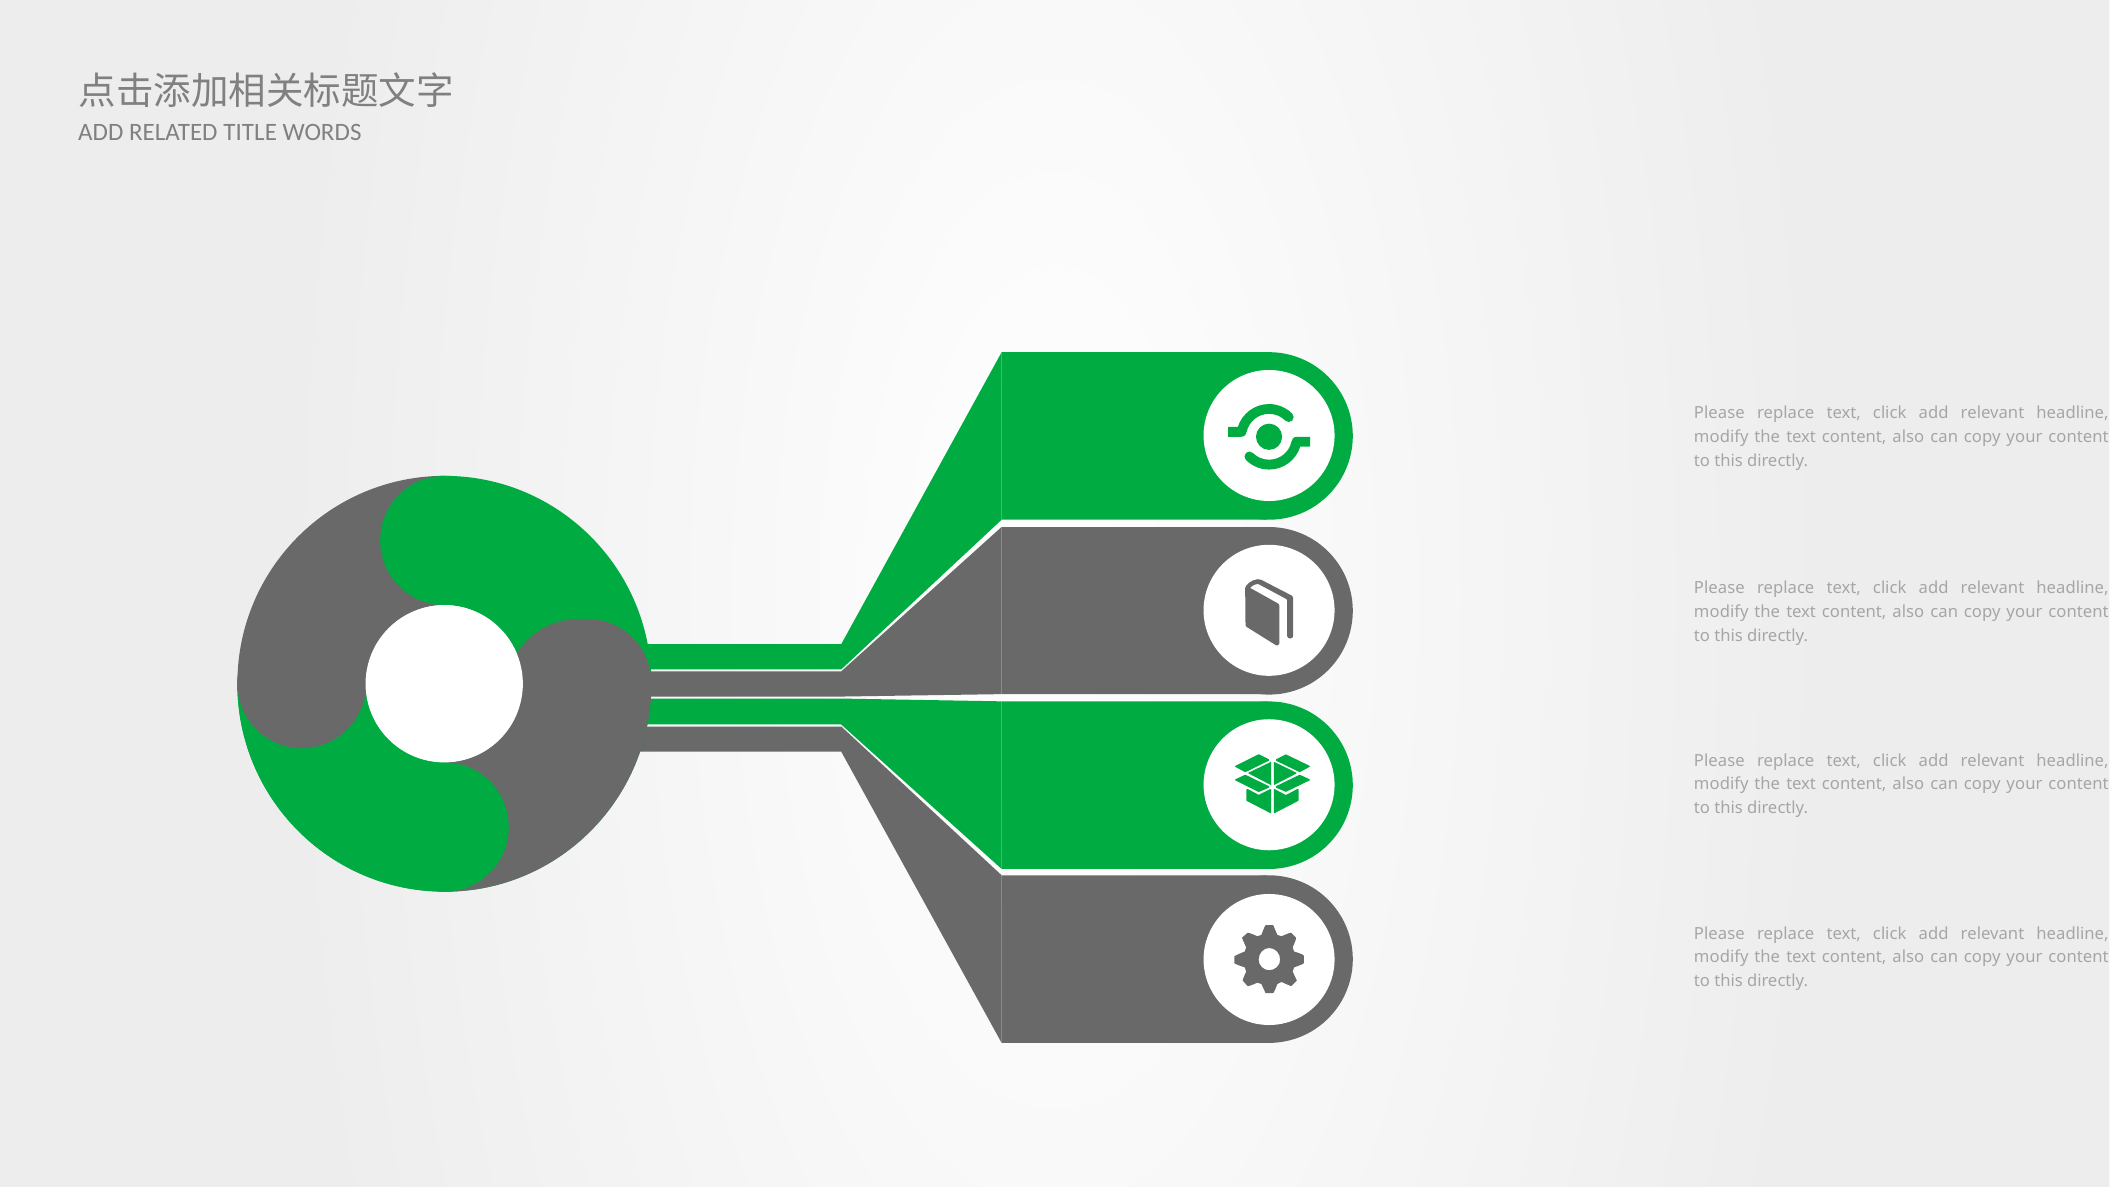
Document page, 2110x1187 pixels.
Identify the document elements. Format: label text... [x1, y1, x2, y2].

list Please replace text, click add relevant headline, modify the text content, also can copy your content to this directly. [1693, 918, 2110, 1187]
list Please replace text, click add relevant headline, modify the text content, also can copy your content to this directly. [1693, 572, 2110, 745]
text_box ADD RELATED TITLE WORDS [62, 107, 379, 154]
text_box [652, 526, 1353, 697]
picture [0, 0, 2110, 1187]
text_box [652, 698, 1353, 726]
list Please replace text, click add relevant headline, modify the text content, also can copy your content to this directly. [1693, 397, 2110, 572]
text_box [639, 726, 1353, 1043]
list Please replace text, click add relevant headline, modify the text content, also can copy your content to this directly. [1693, 745, 2110, 918]
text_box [639, 352, 1353, 526]
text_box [237, 475, 652, 892]
text_box 点击添加相关标题文字 [62, 59, 470, 121]
